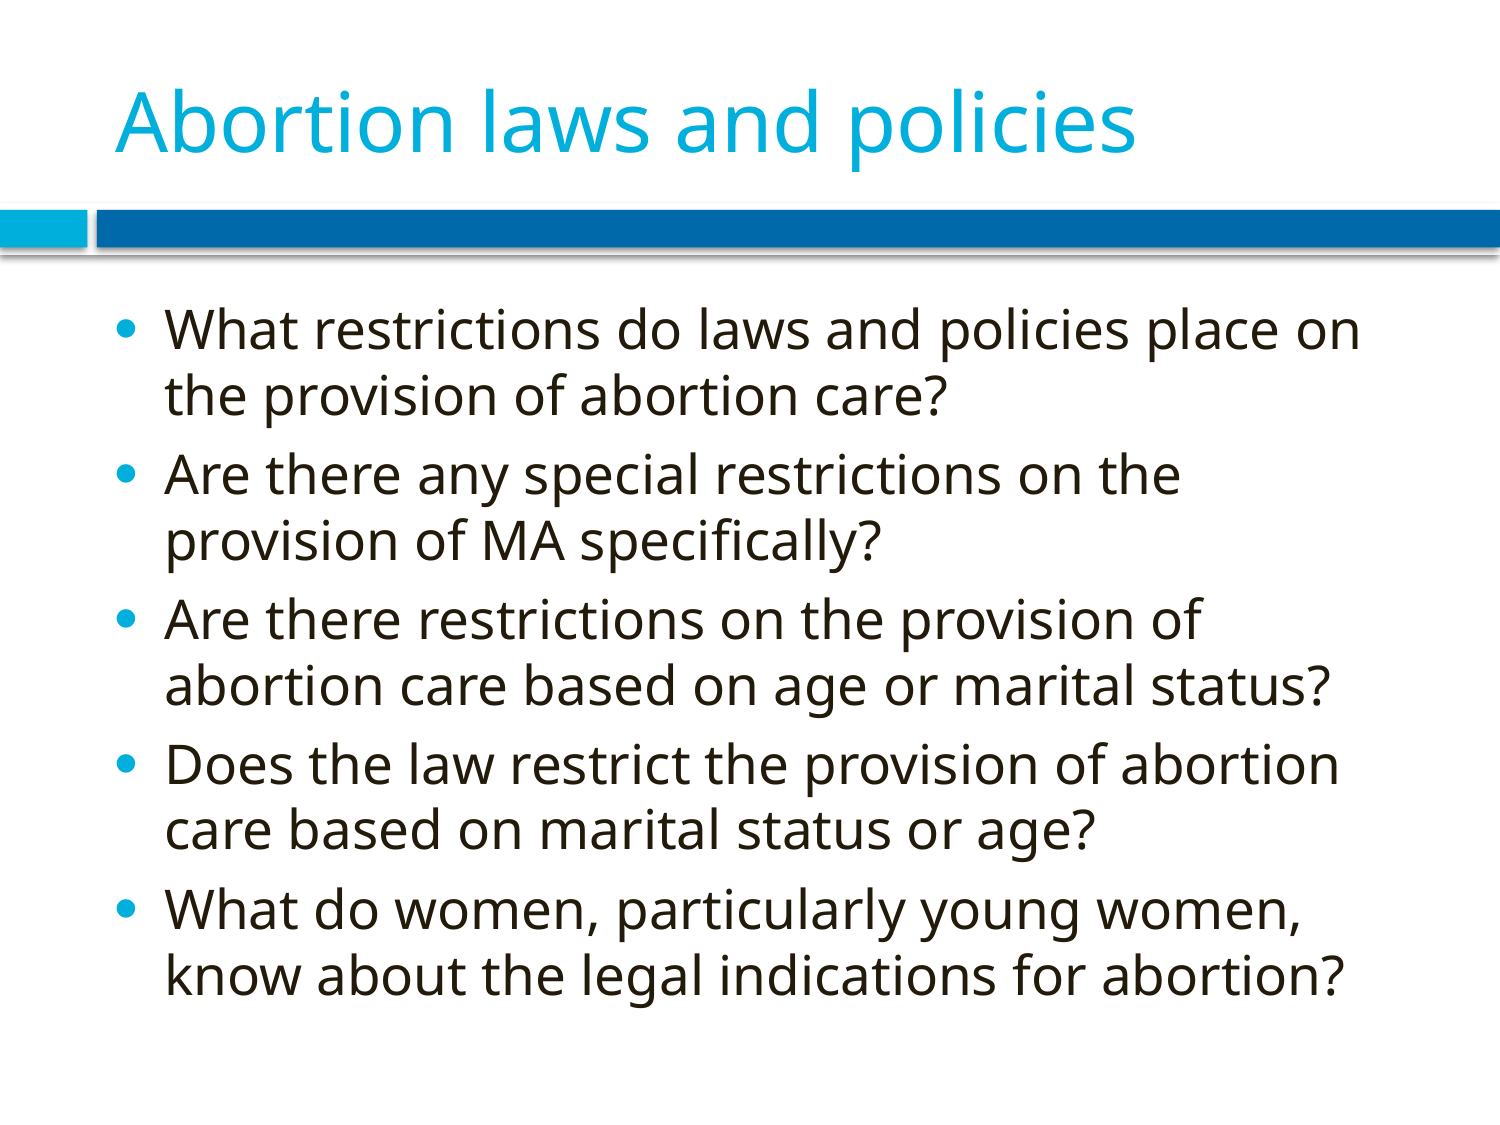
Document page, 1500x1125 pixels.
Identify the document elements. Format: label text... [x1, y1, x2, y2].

title Abortion laws and policies [100, 37, 1438, 200]
list What restrictions do laws and policies place on the provision of abortion care? Are there any special restrictions on the provision of MA specifically? Are there restrictions on the provision of abortion care based on age or marital status? Does the law restrict the provision of abortion care based on marital status or age? What do women, particularly young women, know about the legal indications for abortion? [99, 287, 1438, 1025]
